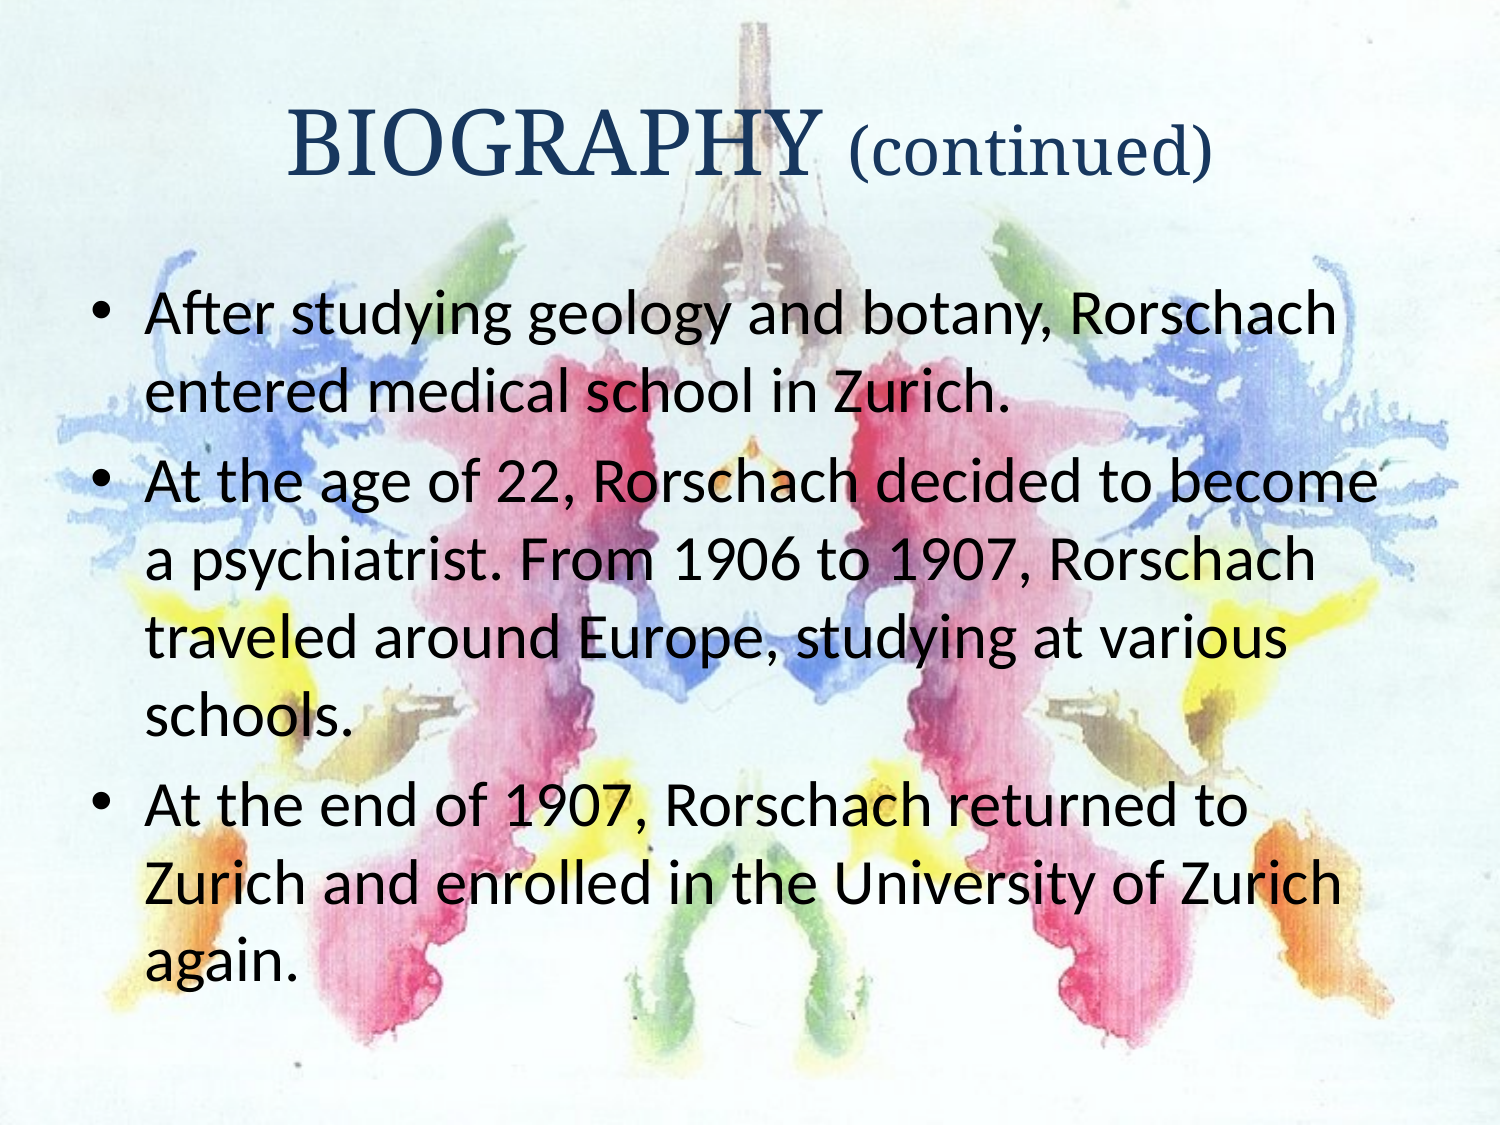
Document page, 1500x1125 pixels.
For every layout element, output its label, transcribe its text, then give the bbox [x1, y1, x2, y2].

title BIOGRAPHY (continued) [75, 45, 1425, 233]
list After studying geology and botany, Rorschach entered medical school in Zurich. At the age of 22, Rorschach decided to become a psychiatrist. From 1906 to 1907, Rorschach traveled around Europe, studying at various schools. At the end of 1907, Rorschach returned to Zurich and enrolled in the University of Zurich again. [75, 262, 1425, 1005]
